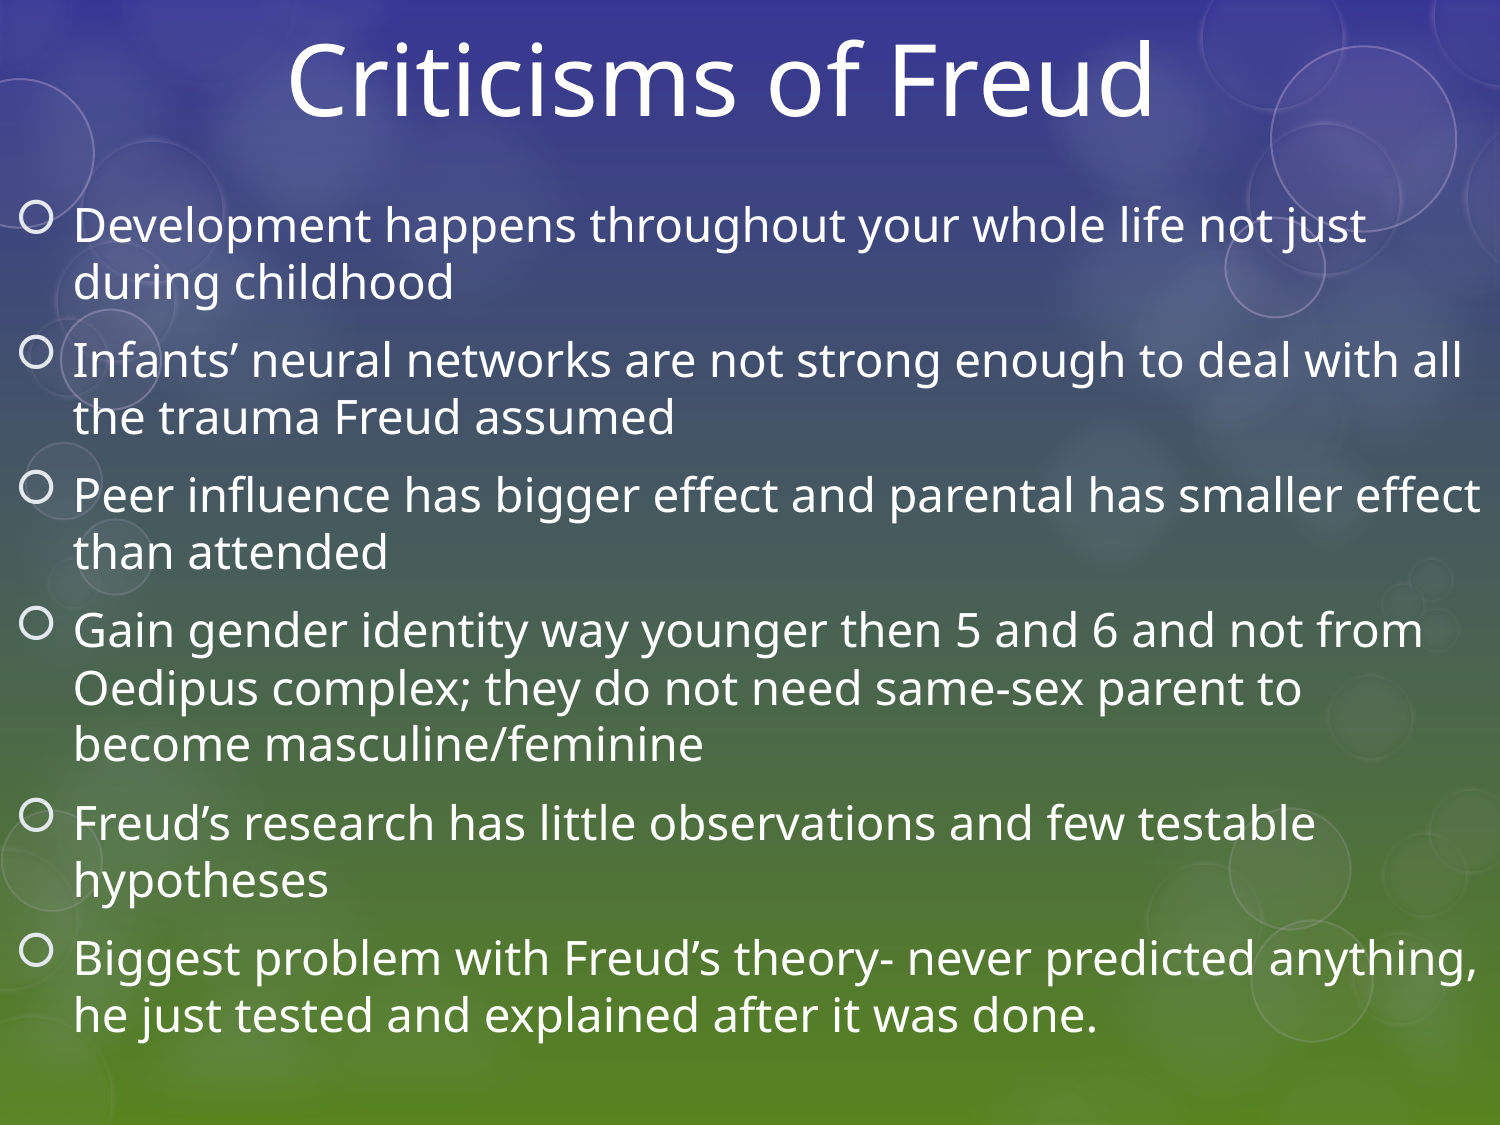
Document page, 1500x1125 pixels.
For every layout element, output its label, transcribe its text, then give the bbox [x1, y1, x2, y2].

title Criticisms of Freud [137, 0, 1307, 153]
list Development happens throughout your whole life not just during childhood Infants’ neural networks are not strong enough to deal with all the trauma Freud assumed Peer influence has bigger effect and parental has smaller effect than attended Gain gender identity way younger then 5 and 6 and not from Oedipus complex; they do not need same-sex parent to become masculine/feminine Freud’s research has little observations and few testable hypotheses Biggest problem with Freud’s theory- never predicted anything, he just tested and explained after it was done. [0, 187, 1500, 1050]
